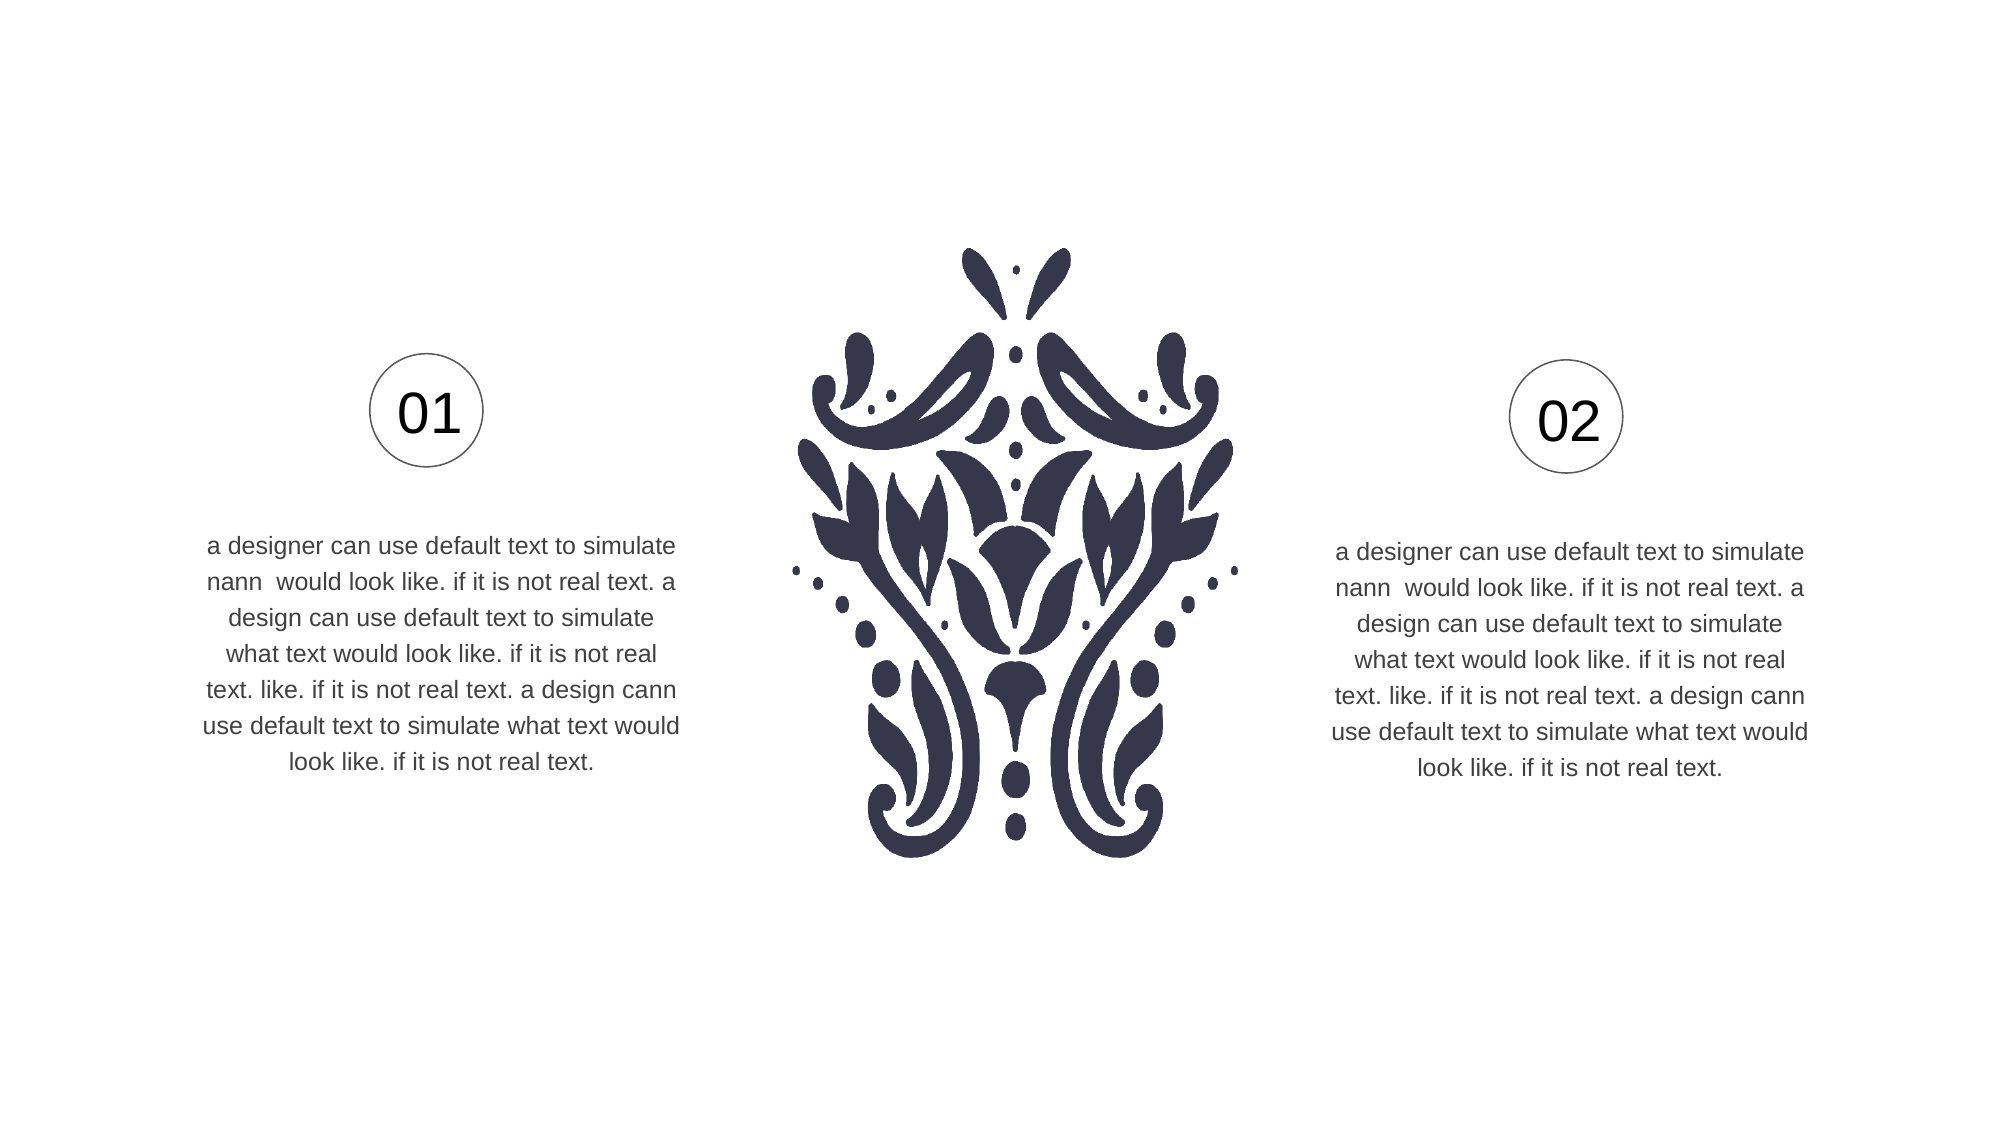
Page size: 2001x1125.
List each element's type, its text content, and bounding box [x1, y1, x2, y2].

text_box 01 [382, 367, 734, 453]
text_box [1508, 379, 1522, 454]
text_box [388, 352, 465, 367]
text_box a designer can use default text to simulate nann would look like. if it is not real text. a design can use default text to simulate what text would look like. if it is not real text. like. if it is not real text. a design cann use default text to simulate what text would look like. if it is not real text. [187, 516, 697, 855]
text_box 02 [1522, 376, 1874, 461]
text_box [368, 373, 382, 448]
text_box [387, 453, 465, 468]
text_box [1525, 358, 1608, 376]
text_box a designer can use default text to simulate nann would look like. if it is not real text. a design can use default text to simulate what text would look like. if it is not real text. like. if it is not real text. a design cann use default text to simulate what text would look like. if it is not real text. [1315, 522, 1826, 861]
text_box [1529, 461, 1603, 475]
picture [749, 222, 1272, 903]
